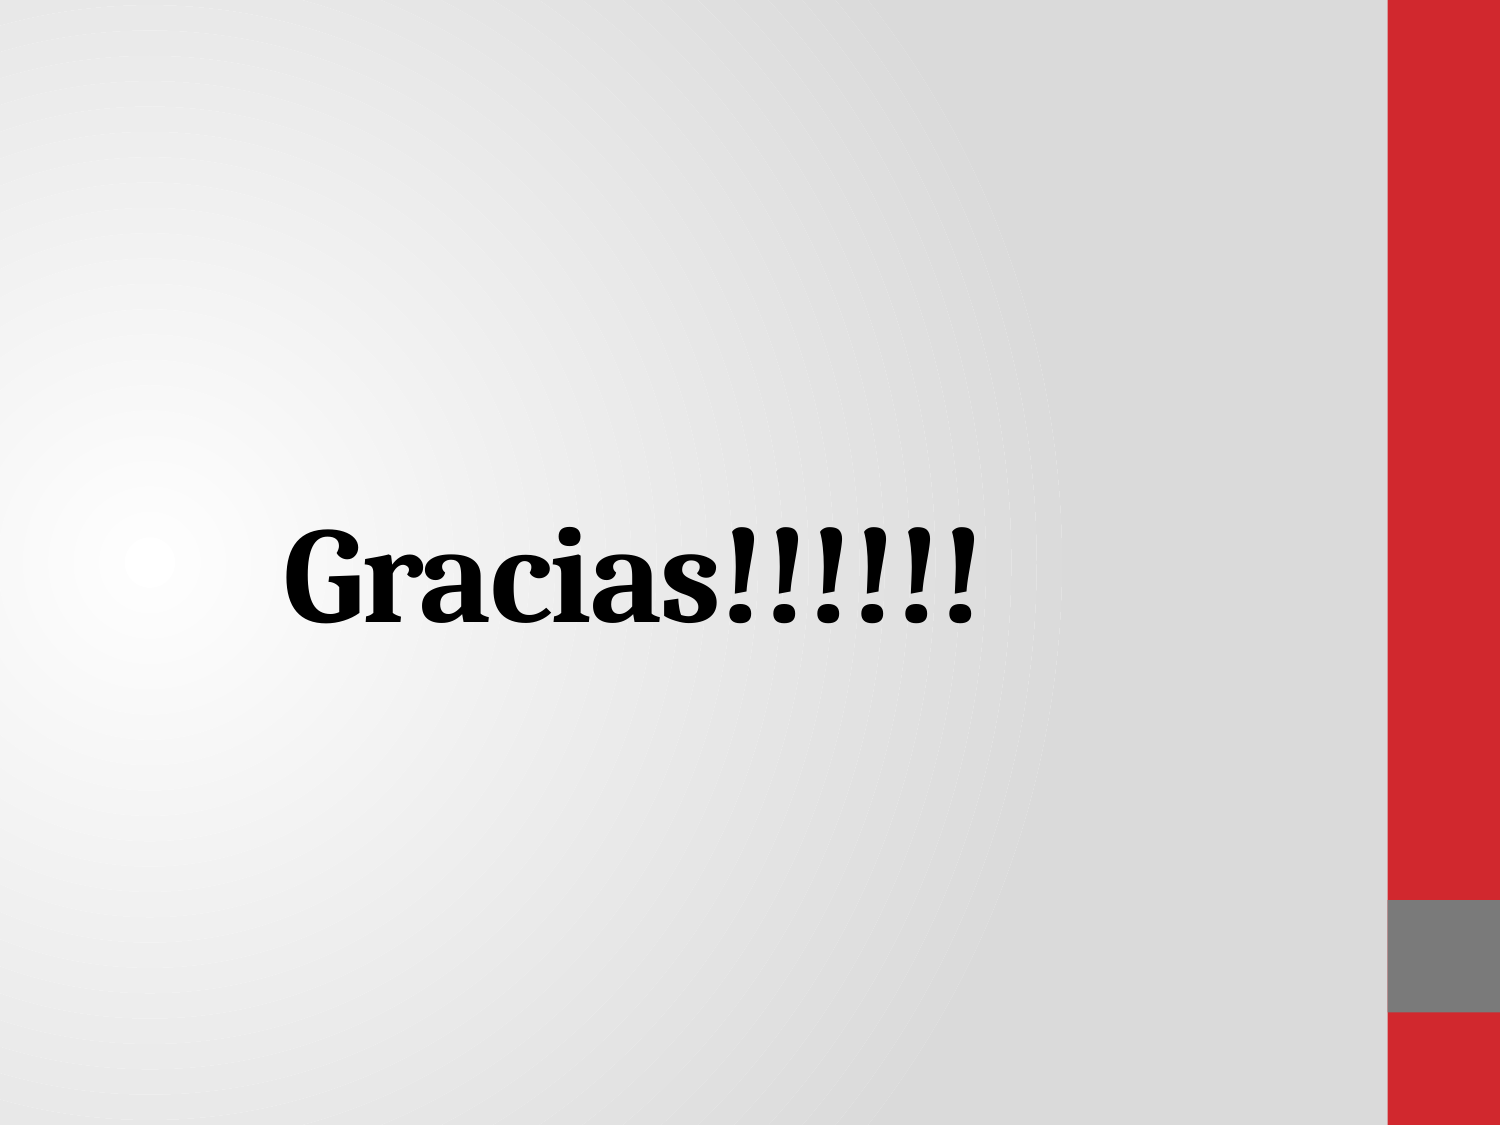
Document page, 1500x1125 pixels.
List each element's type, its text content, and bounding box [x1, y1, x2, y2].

title Gracias!!!!!! [268, 231, 1500, 658]
